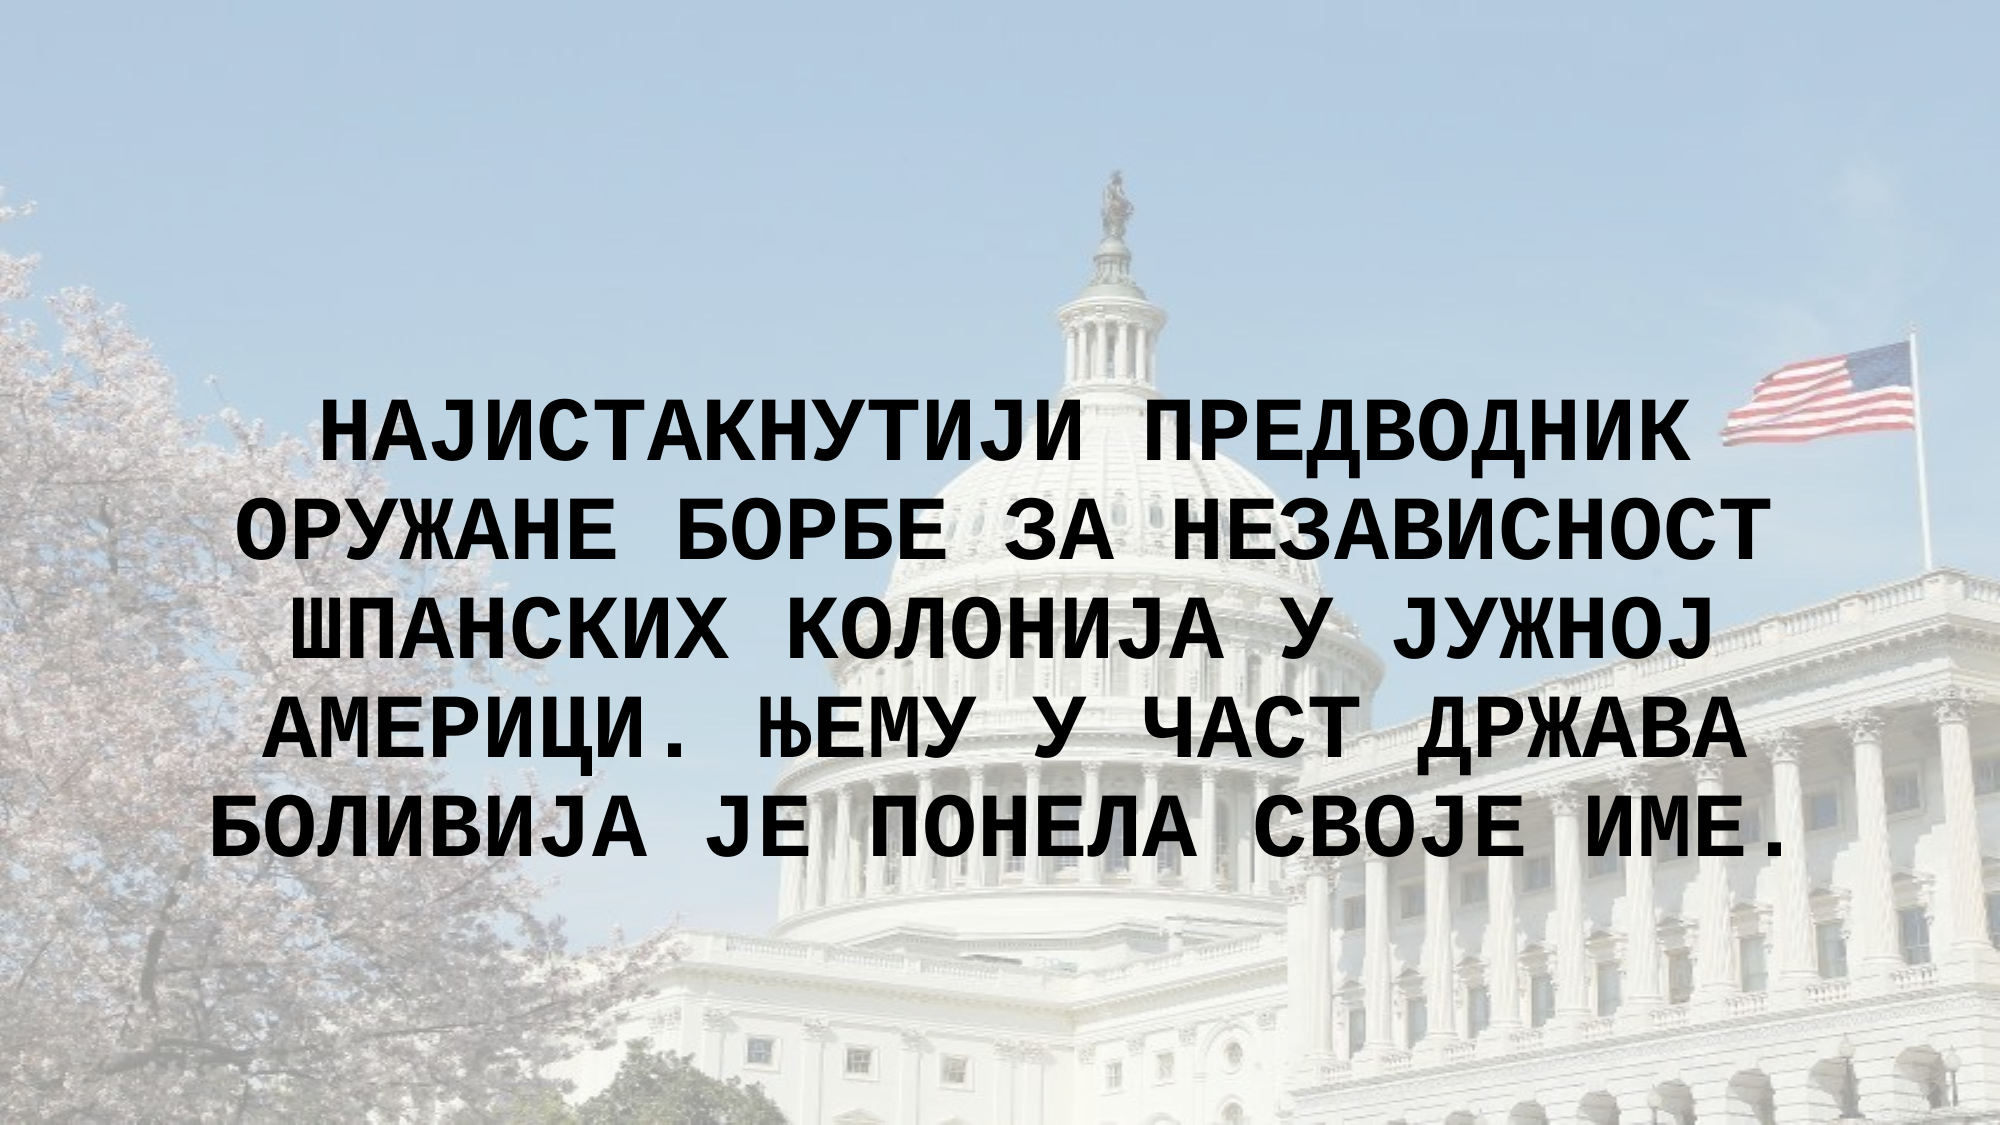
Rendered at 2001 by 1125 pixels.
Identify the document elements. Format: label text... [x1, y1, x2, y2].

title НАЈИСТАКНУТИЈИ ПРЕДВОДНИК ОРУЖАНЕ БОРБЕ ЗА НЕЗАВИСНОСТ ШПАНСКИХ КОЛОНИЈА У ЈУЖНОЈ АМЕРИЦИ. ЊЕМУ У ЧАСТ ДРЖАВА БОЛИВИЈА ЈЕ ПОНЕЛА СВОЈЕ ИМЕ. [142, 271, 1868, 986]
